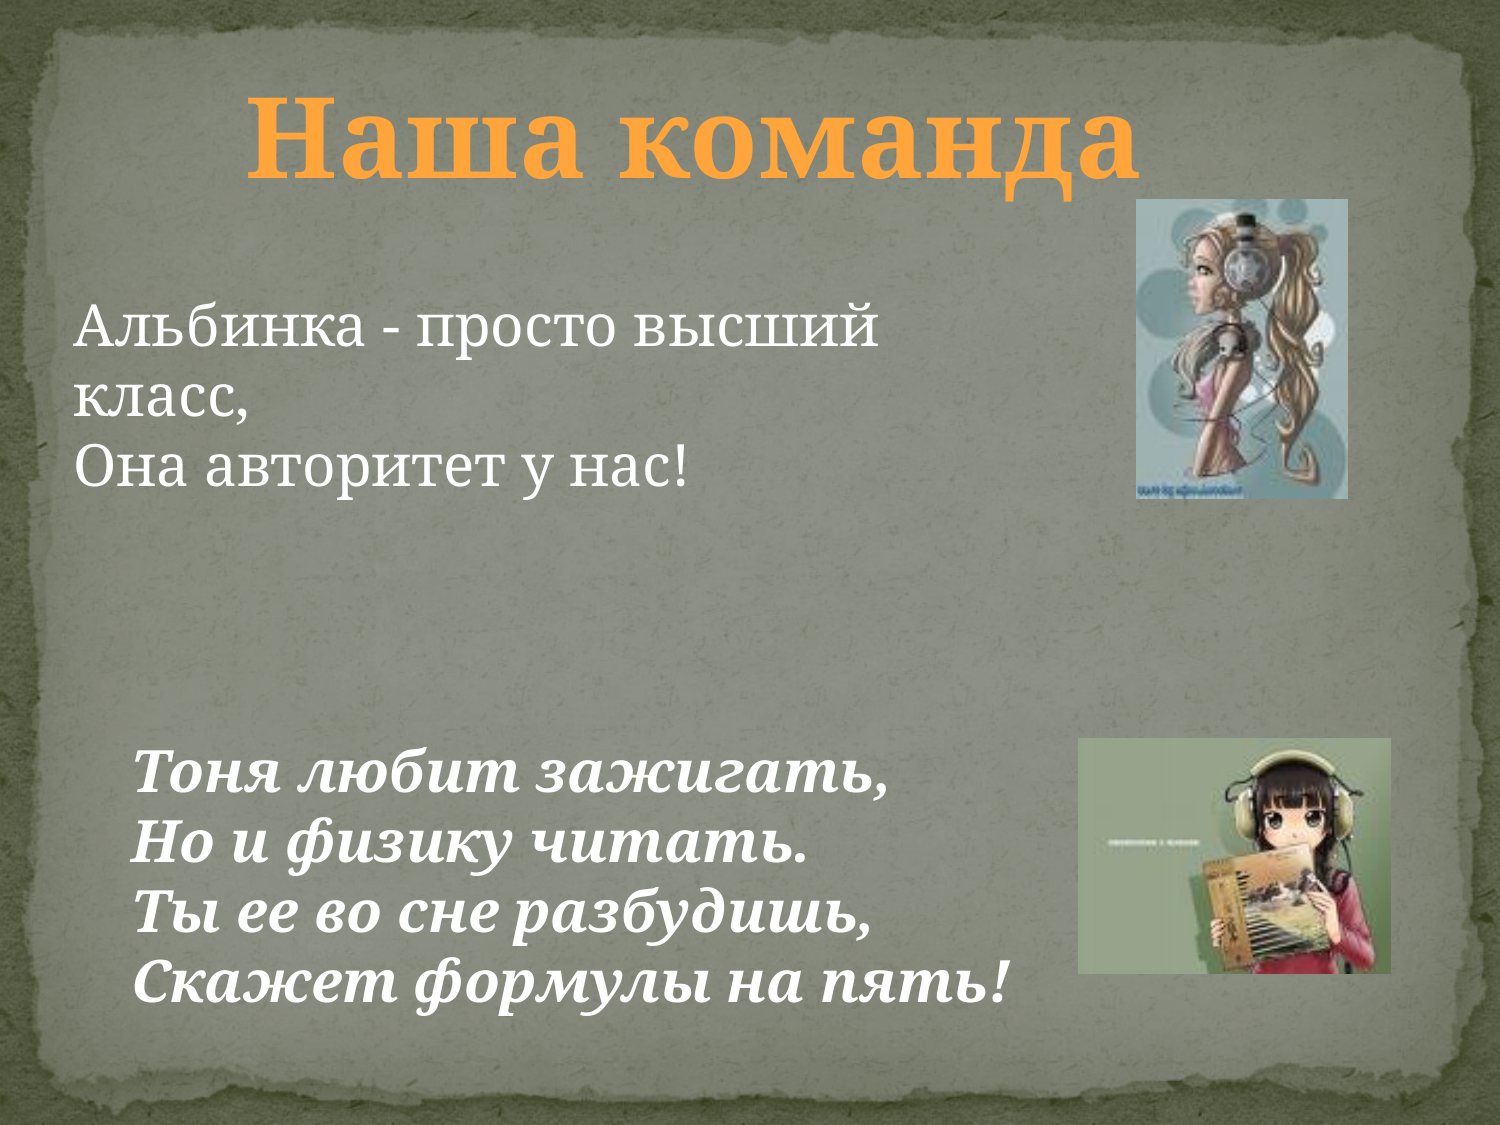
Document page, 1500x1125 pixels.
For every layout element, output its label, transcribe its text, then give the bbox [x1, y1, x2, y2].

text_box Наша команда [230, 58, 1160, 209]
picture [1078, 738, 1391, 974]
text_box Тоня любит зажигать, Но и физику читать. Ты ее во сне разбудишь, Скажет формулы на пять! [117, 726, 1032, 1022]
picture [1136, 199, 1348, 499]
text_box Альбинка - просто высший класс, Она авторитет у нас! [58, 281, 1020, 506]
